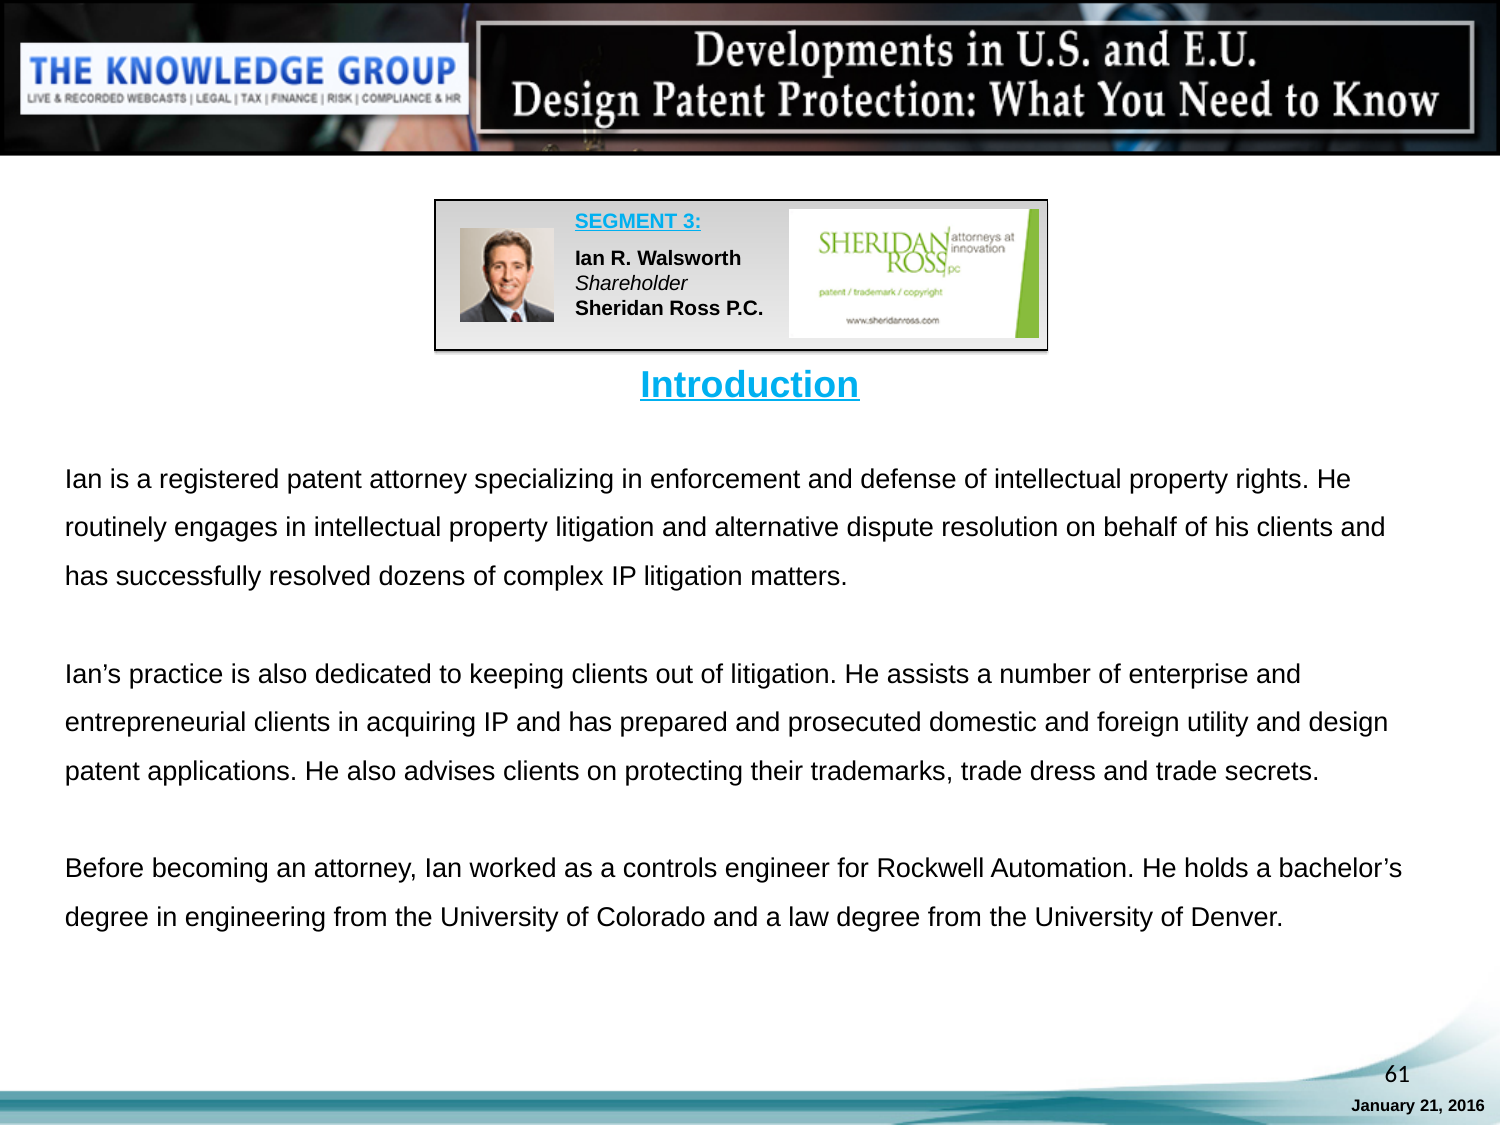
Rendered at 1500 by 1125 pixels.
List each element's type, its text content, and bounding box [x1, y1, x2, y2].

text_box Ian is a registered patent attorney specializing in enforcement and defense of intellectual property rights. He routinely engages in intellectual property litigation and alternative dispute resolution on behalf of his clients and has successfully resolved dozens of complex IP litigation matters. Ian’s practice is also dedicated to keeping clients out of litigation. He assists a number of enterprise and entrepreneurial clients in acquiring IP and has prepared and prosecuted domestic and foreign utility and design patent applications. He also advises clients on protecting their trademarks, trade dress and trade secrets. Before becoming an attorney, Ian worked as a controls engineer for Rockwell Automation. He holds a bachelor’s degree in engineering from the University of Colorado and a law degree from the University of Denver. [50, 437, 1450, 940]
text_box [434, 199, 1048, 351]
slide_number 61 [1074, 1042, 1425, 1103]
picture [0, 412, 1500, 1125]
picture [0, 0, 1500, 352]
text_box January 21, 2016 [1100, 1087, 1500, 1123]
text_box Introduction [0, 352, 1500, 412]
